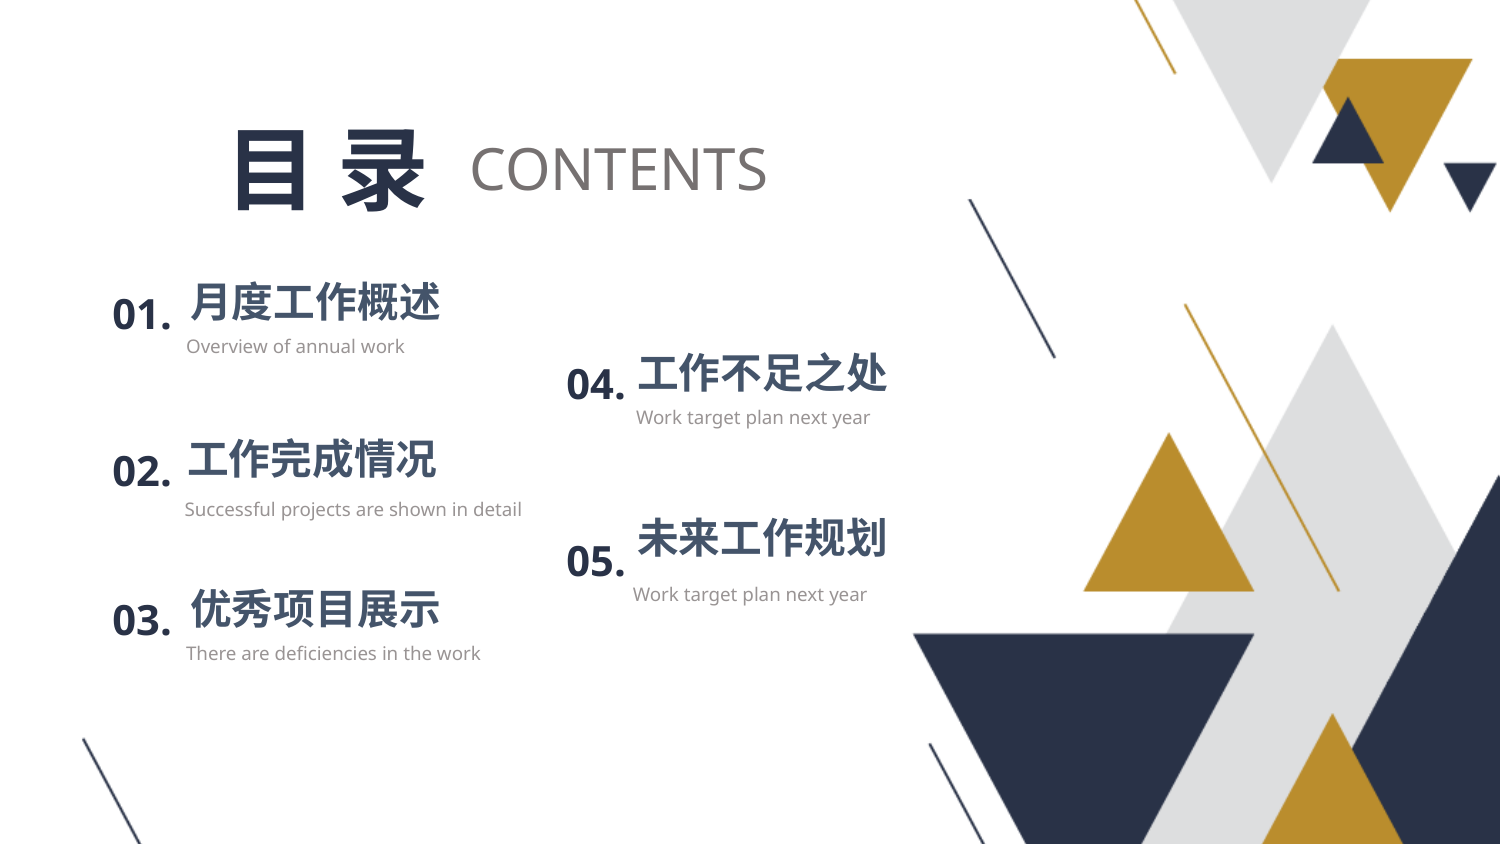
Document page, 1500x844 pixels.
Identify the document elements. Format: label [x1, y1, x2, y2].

text_box [95, 425, 642, 529]
text_box [95, 268, 644, 366]
text_box [95, 575, 644, 673]
text_box [549, 339, 1094, 437]
picture [0, 0, 1500, 844]
text_box [549, 504, 1091, 614]
